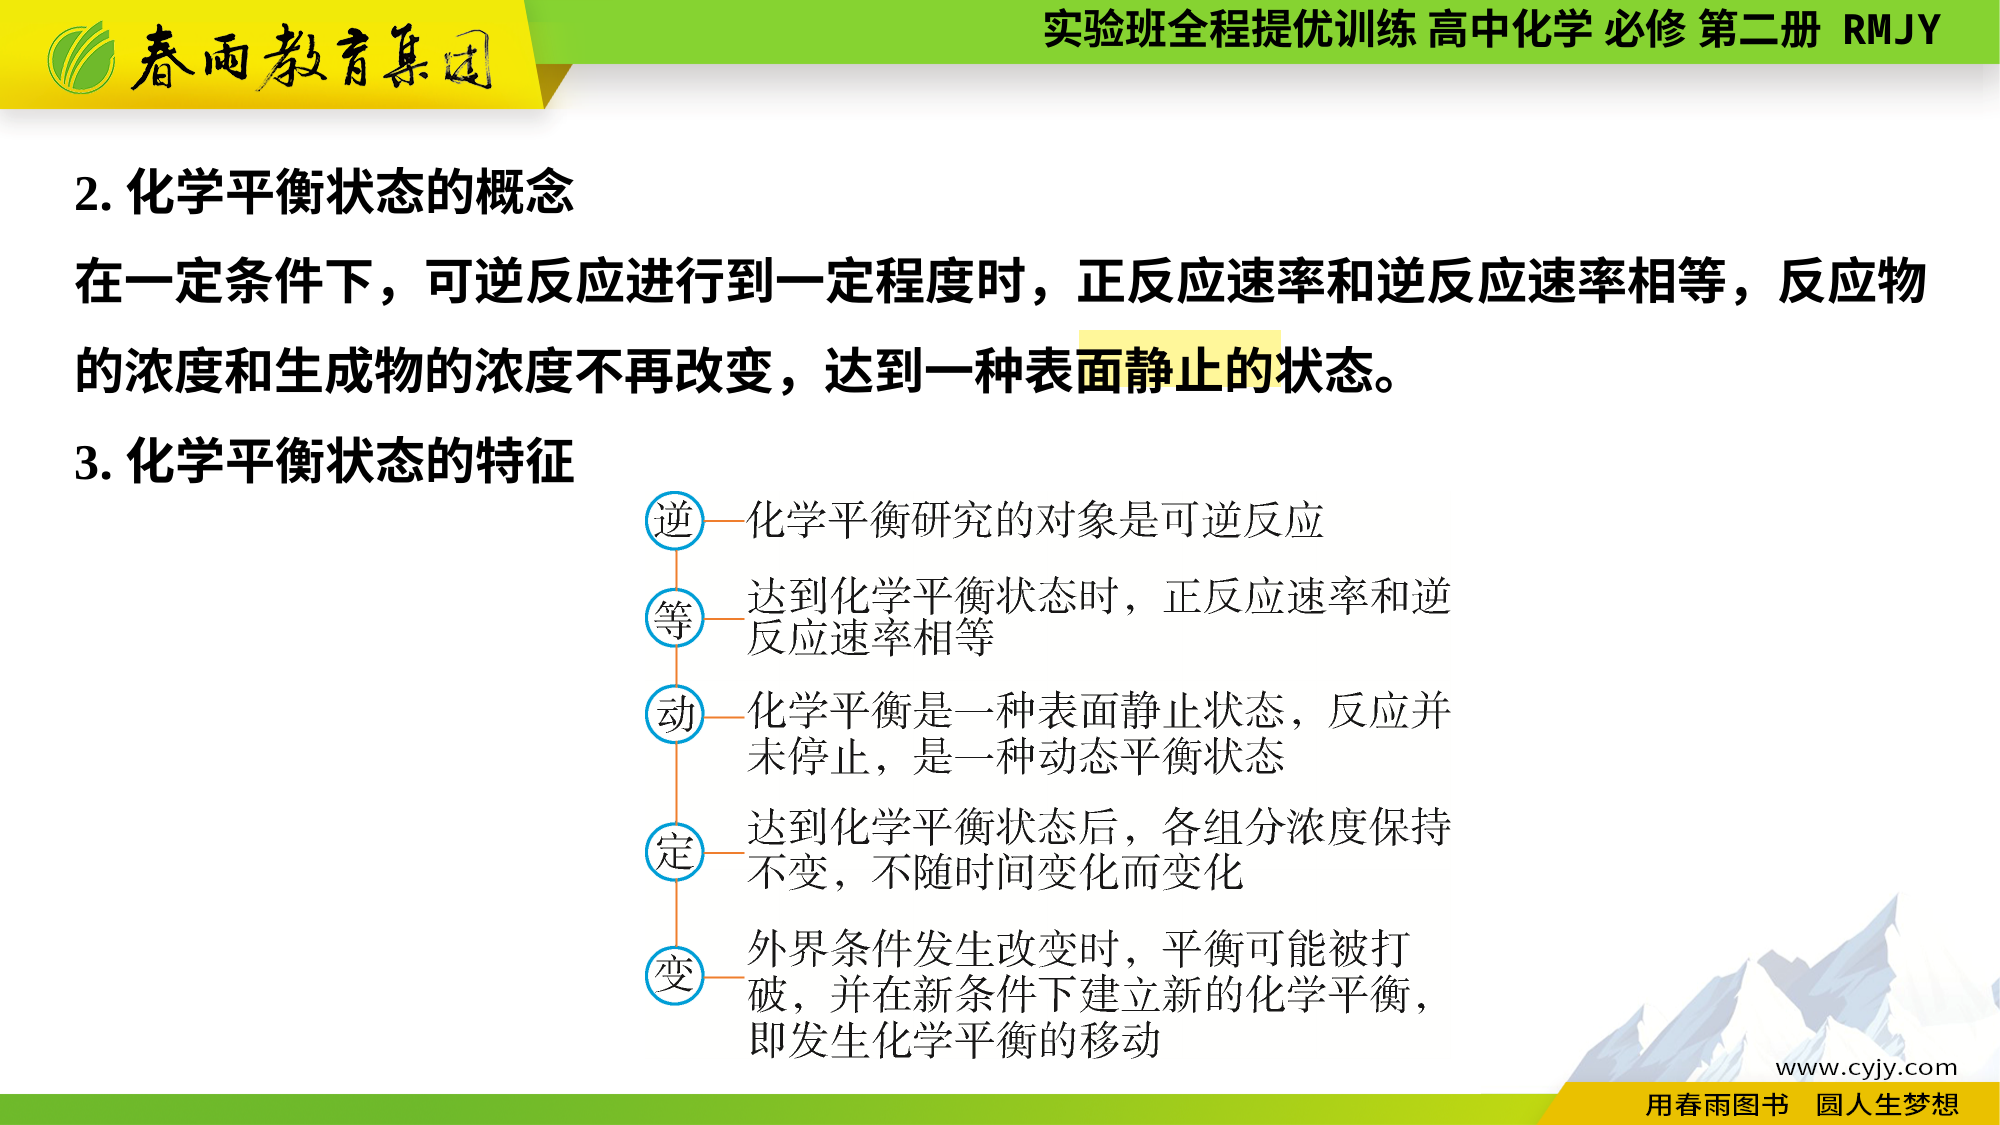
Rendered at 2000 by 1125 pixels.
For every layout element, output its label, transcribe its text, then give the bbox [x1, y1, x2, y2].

picture [0, 0, 2000, 1125]
list 2.化学平衡状态的概念 在一定条件下，可逆反应进行到一定程度时，正反应速率和逆反应速率相等，反应物的浓度和生成物的浓度不再改变，达到一种表面静止的状态。 3.化学平衡状态的特征 [59, 122, 1944, 502]
